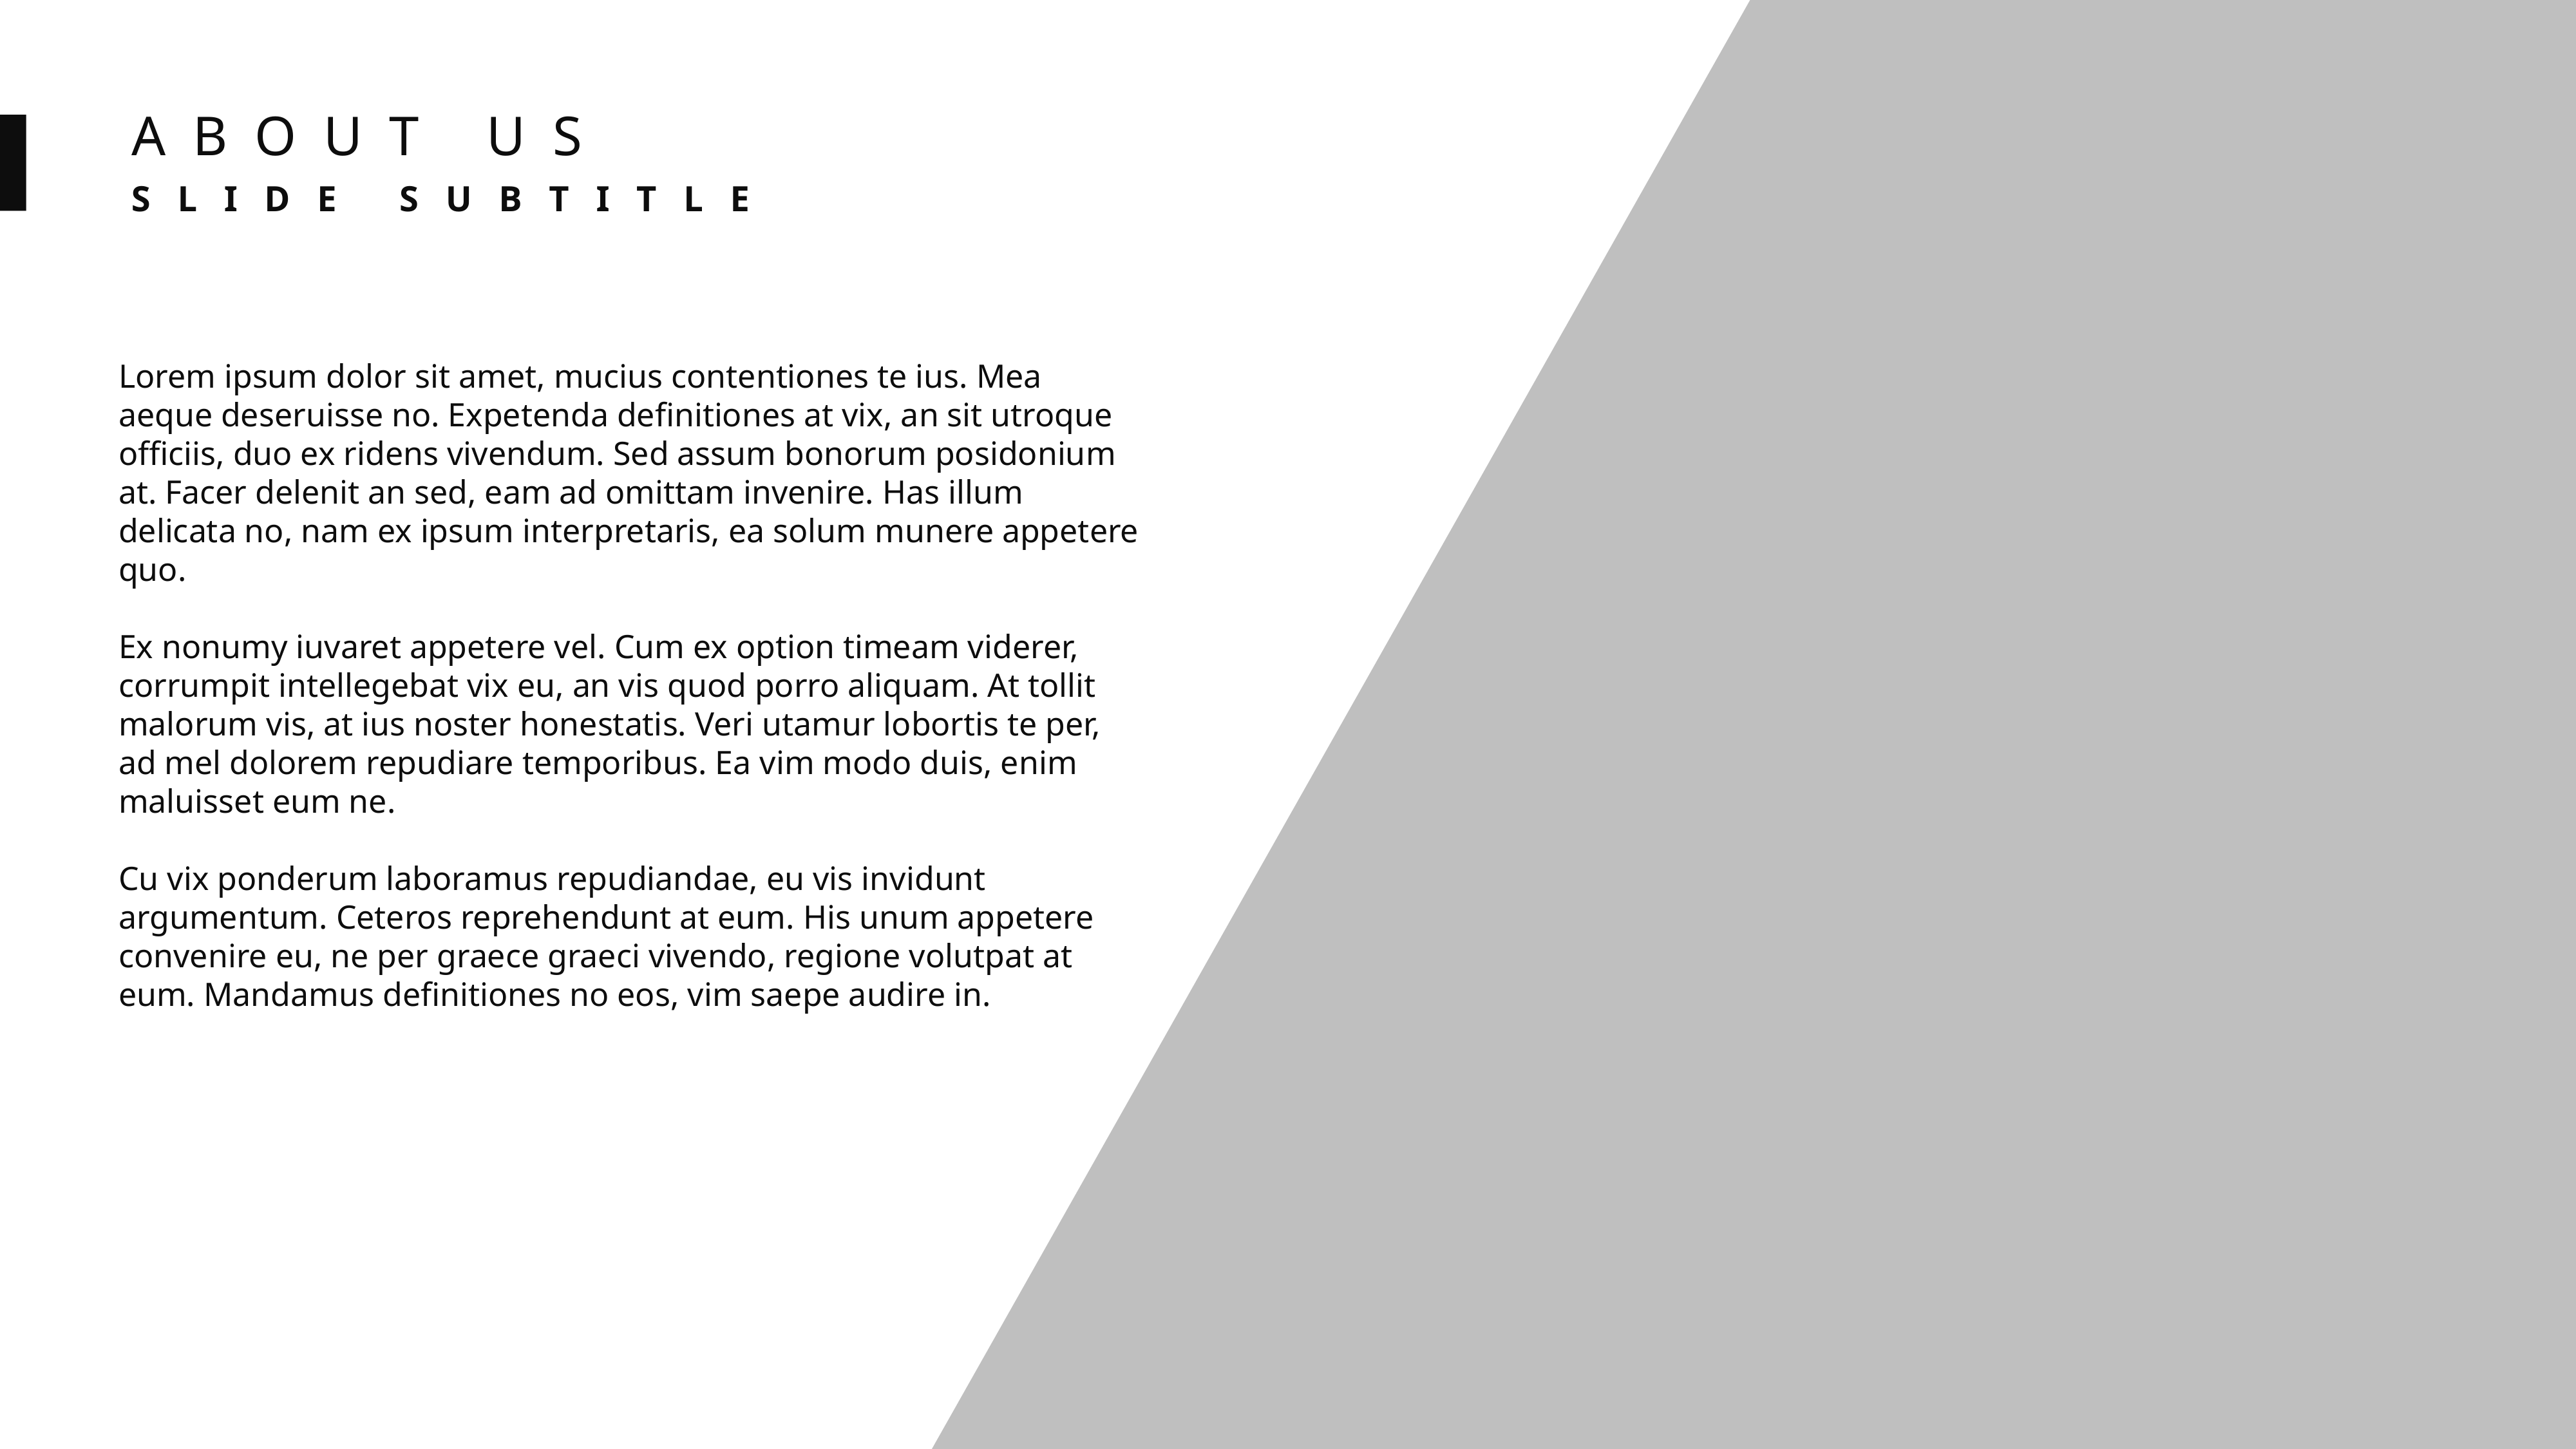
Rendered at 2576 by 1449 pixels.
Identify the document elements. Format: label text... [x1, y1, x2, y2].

text_box [931, 0, 2576, 1449]
text_box SLIDE SUBTITLE [122, 171, 761, 223]
text_box ABOUT US [122, 97, 592, 171]
text_box Lorem ipsum dolor sit amet, mucius contentiones te ius. Mea aeque deseruisse no. Expetenda definitiones at vix, an sit utroque officiis, duo ex ridens vivendum. Sed assum bonorum posidonium at. Facer delenit an sed, eam ad omittam invenire. Has illum delicata no, nam ex ipsum interpretaris, ea solum munere appetere quo. Ex nonumy iuvaret appetere vel. Cum ex option timeam viderer, corrumpit intellegebat vix eu, an vis quod porro aliquam. At tollit malorum vis, at ius noster honestatis. Veri utamur lobortis te per, ad mel dolorem repudiare temporibus. Ea vim modo duis, enim maluisset eum ne. Cu vix ponderum laboramus repudiandae, eu vis invidunt argumentum. Ceteros reprehendunt at eum. His unum appetere convenire eu, ne per graece graeci vivendo, regione volutpat at eum. Mandamus definitiones no eos, vim saepe audire in. [109, 350, 1150, 1095]
text_box [0, 114, 27, 211]
